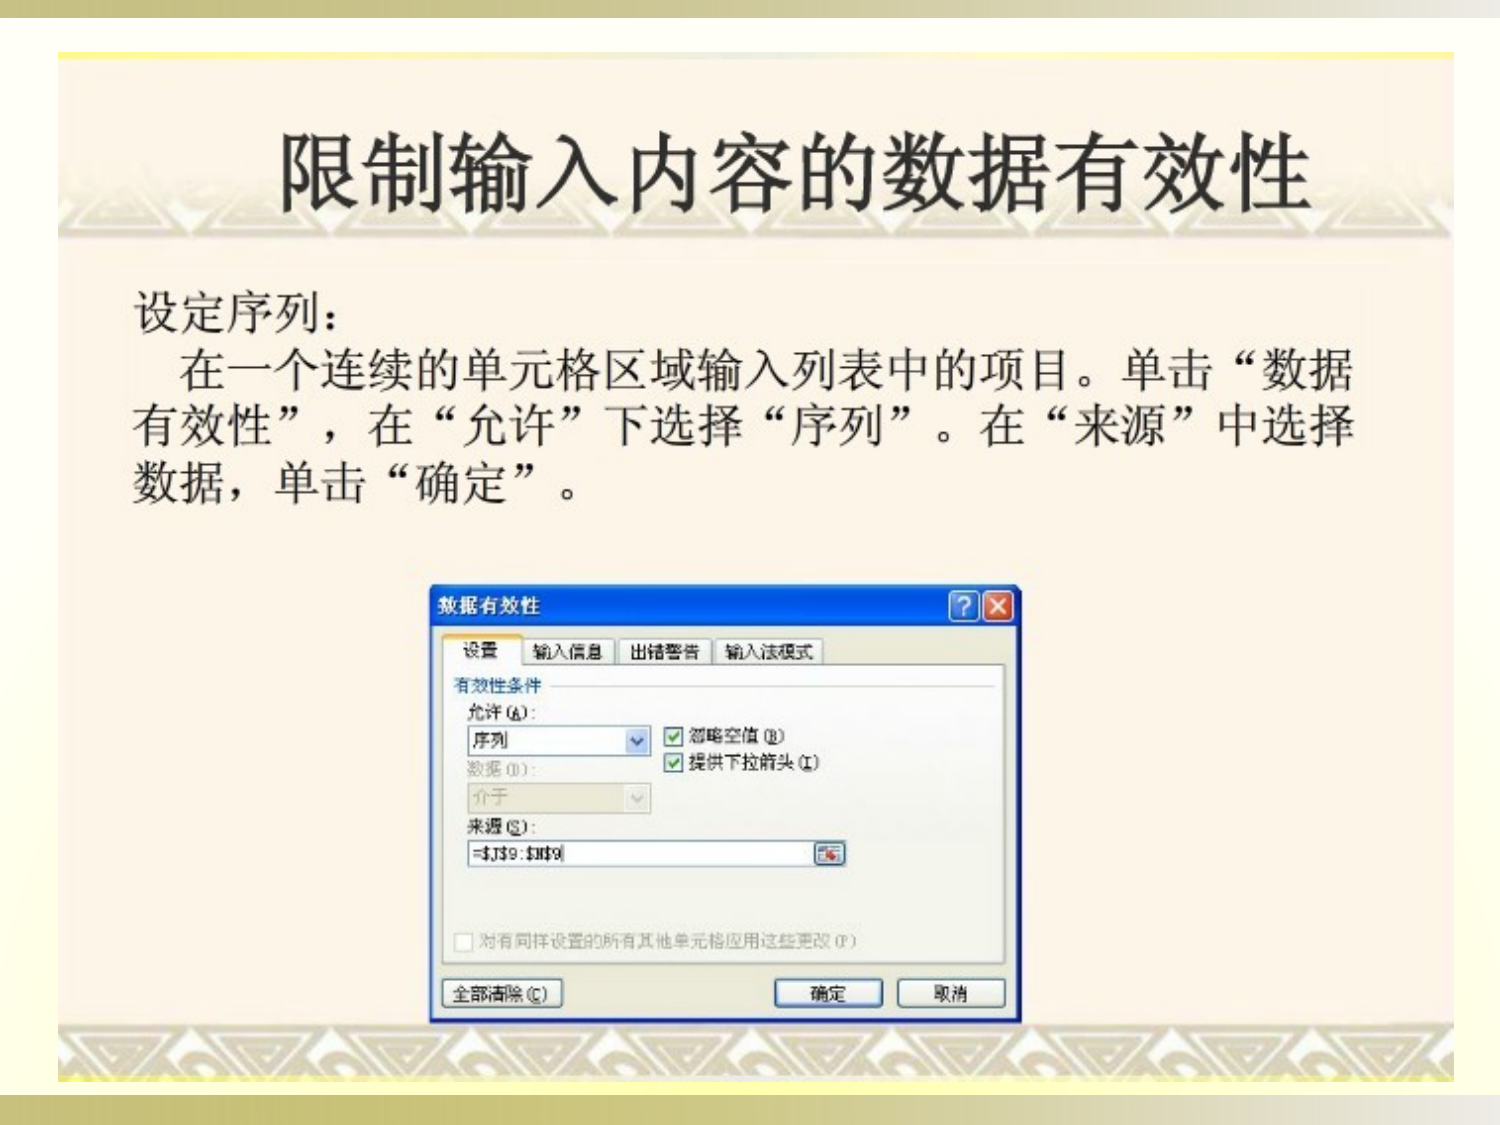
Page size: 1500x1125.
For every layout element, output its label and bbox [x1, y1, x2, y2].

picture [57, 51, 1454, 1082]
